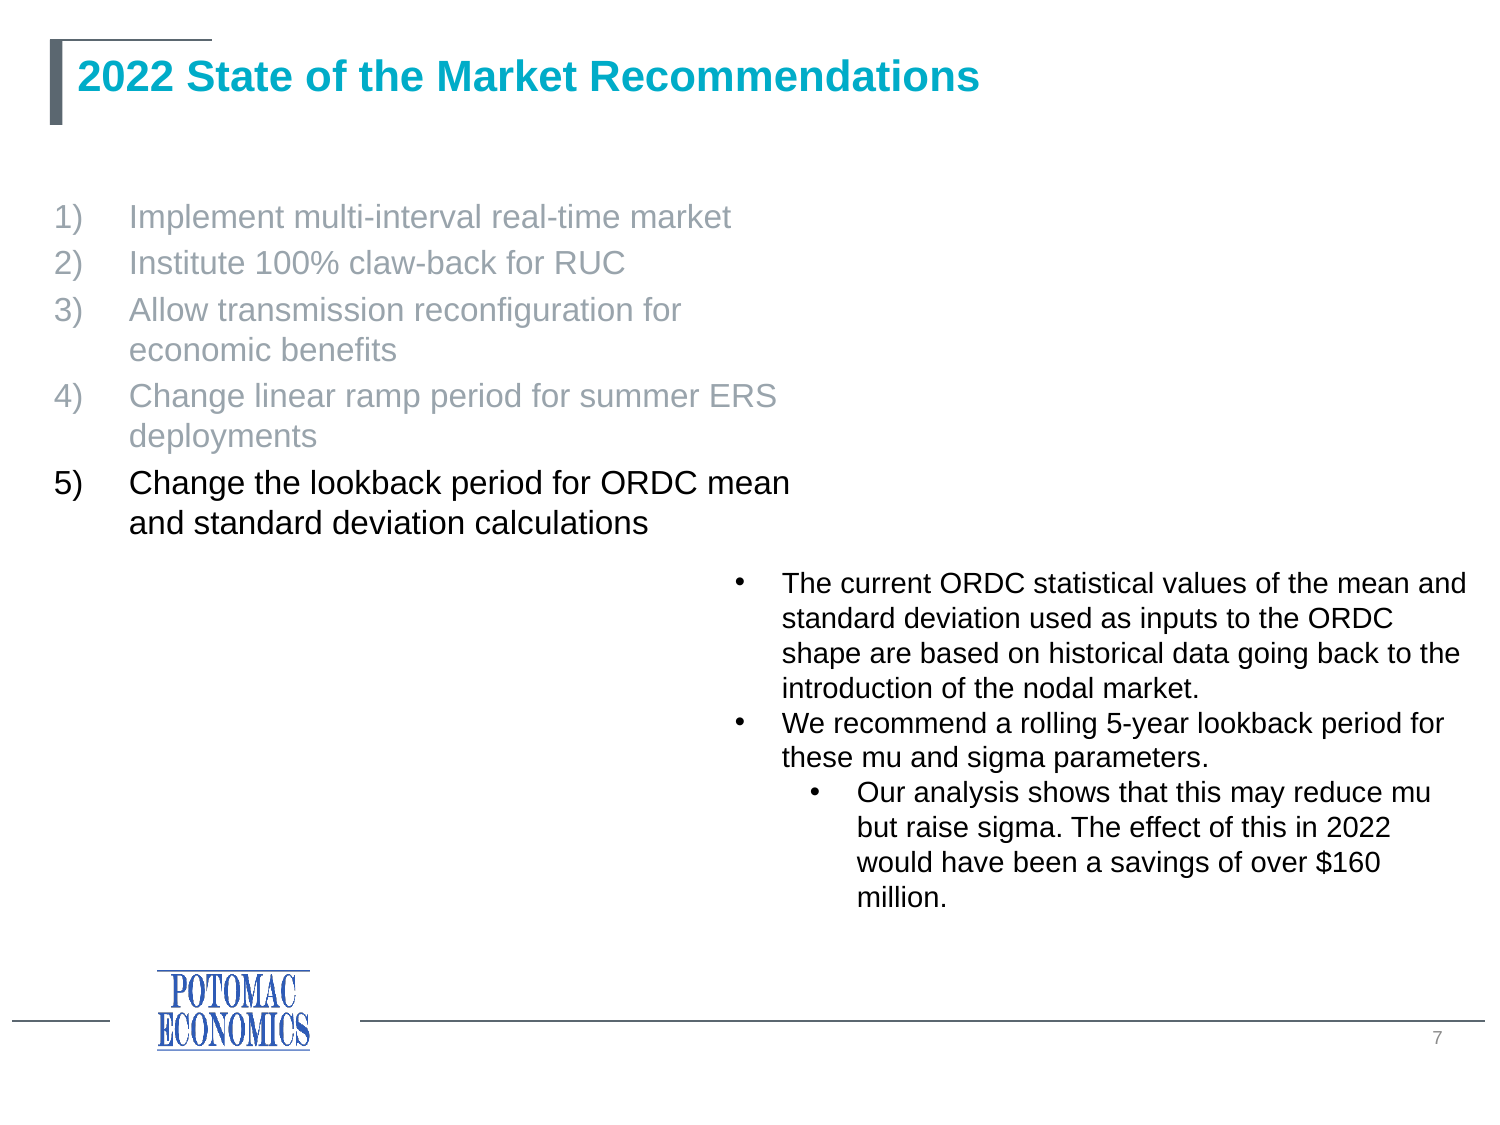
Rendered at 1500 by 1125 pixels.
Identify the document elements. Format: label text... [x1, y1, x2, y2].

title 2022 State of the Market Recommendations [62, 39, 1450, 134]
list Implement multi-interval real-time market Institute 100% claw-back for RUC Allow transmission reconfiguration for economic benefits Change linear ramp period for summer ERS deployments Change the lookback period for ORDC mean and standard deviation calculations [39, 187, 825, 984]
picture [156, 984, 312, 1053]
slide_number 7 [1387, 1012, 1488, 1062]
text_box The current ORDC statistical values of the mean and standard deviation used as inputs to the ORDC shape are based on historical data going back to the introduction of the nodal market. We recommend a rolling 5-year lookback period for these mu and sigma parameters. Our analysis shows that this may reduce mu but raise sigma. The effect of this in 2022 would have been a savings of over $160 million. [720, 556, 1483, 956]
